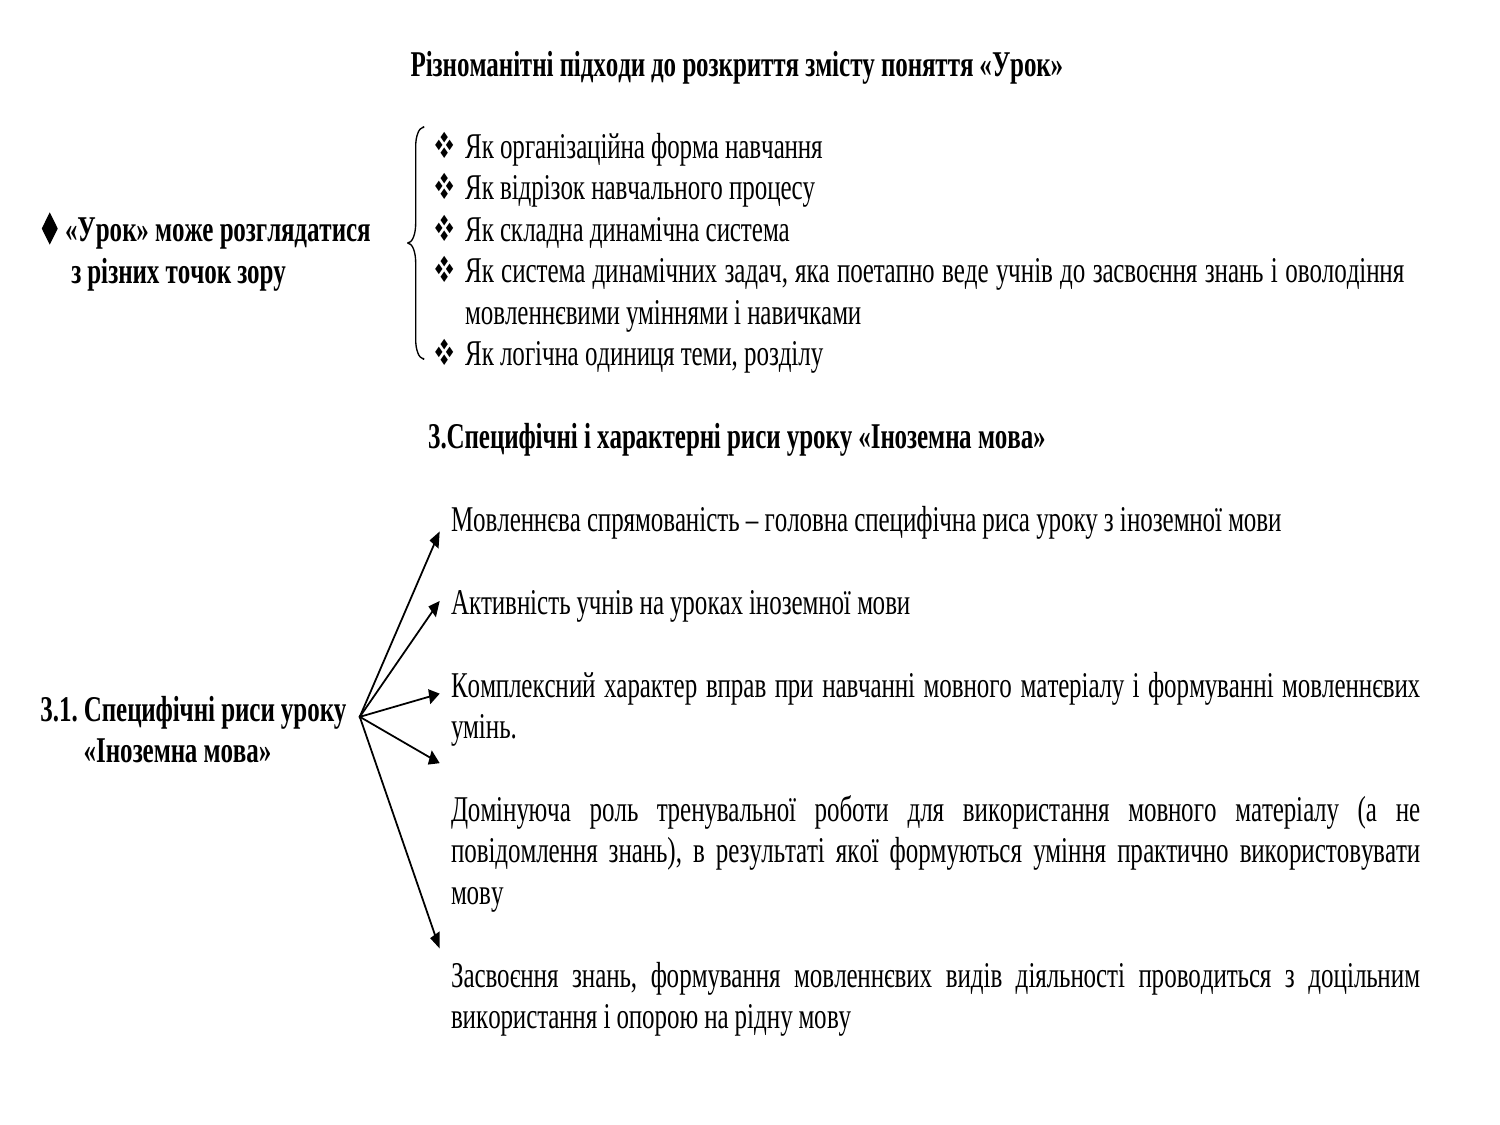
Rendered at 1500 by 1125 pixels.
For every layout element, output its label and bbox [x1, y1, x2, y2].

picture [29, 42, 1448, 1071]
